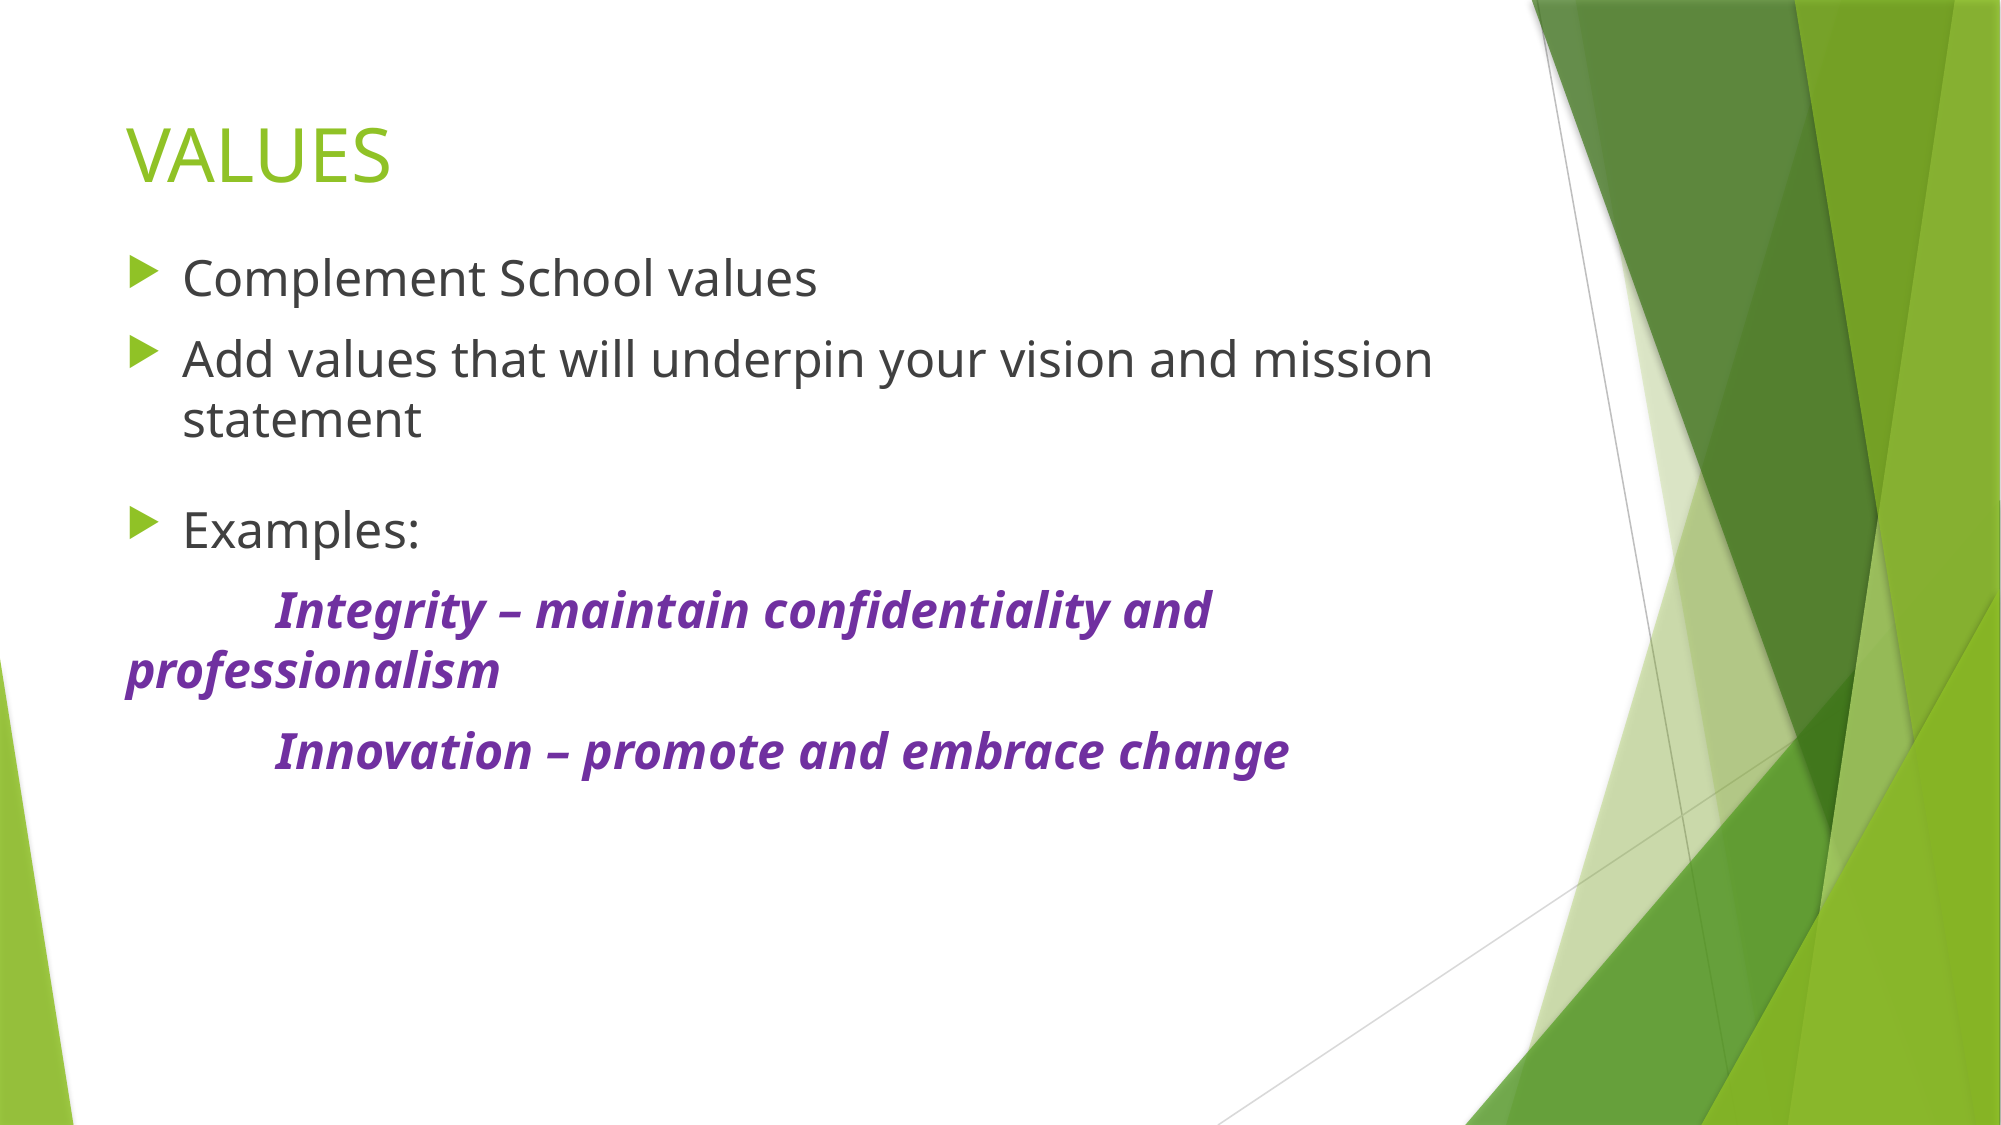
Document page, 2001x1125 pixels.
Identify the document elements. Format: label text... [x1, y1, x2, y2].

title VALUES [111, 99, 1522, 238]
list Complement School values Add values that will underpin your vision and mission statement Examples: Integrity – maintain confidentiality and professionalism Innovation – promote and embrace change [111, 238, 1522, 1093]
